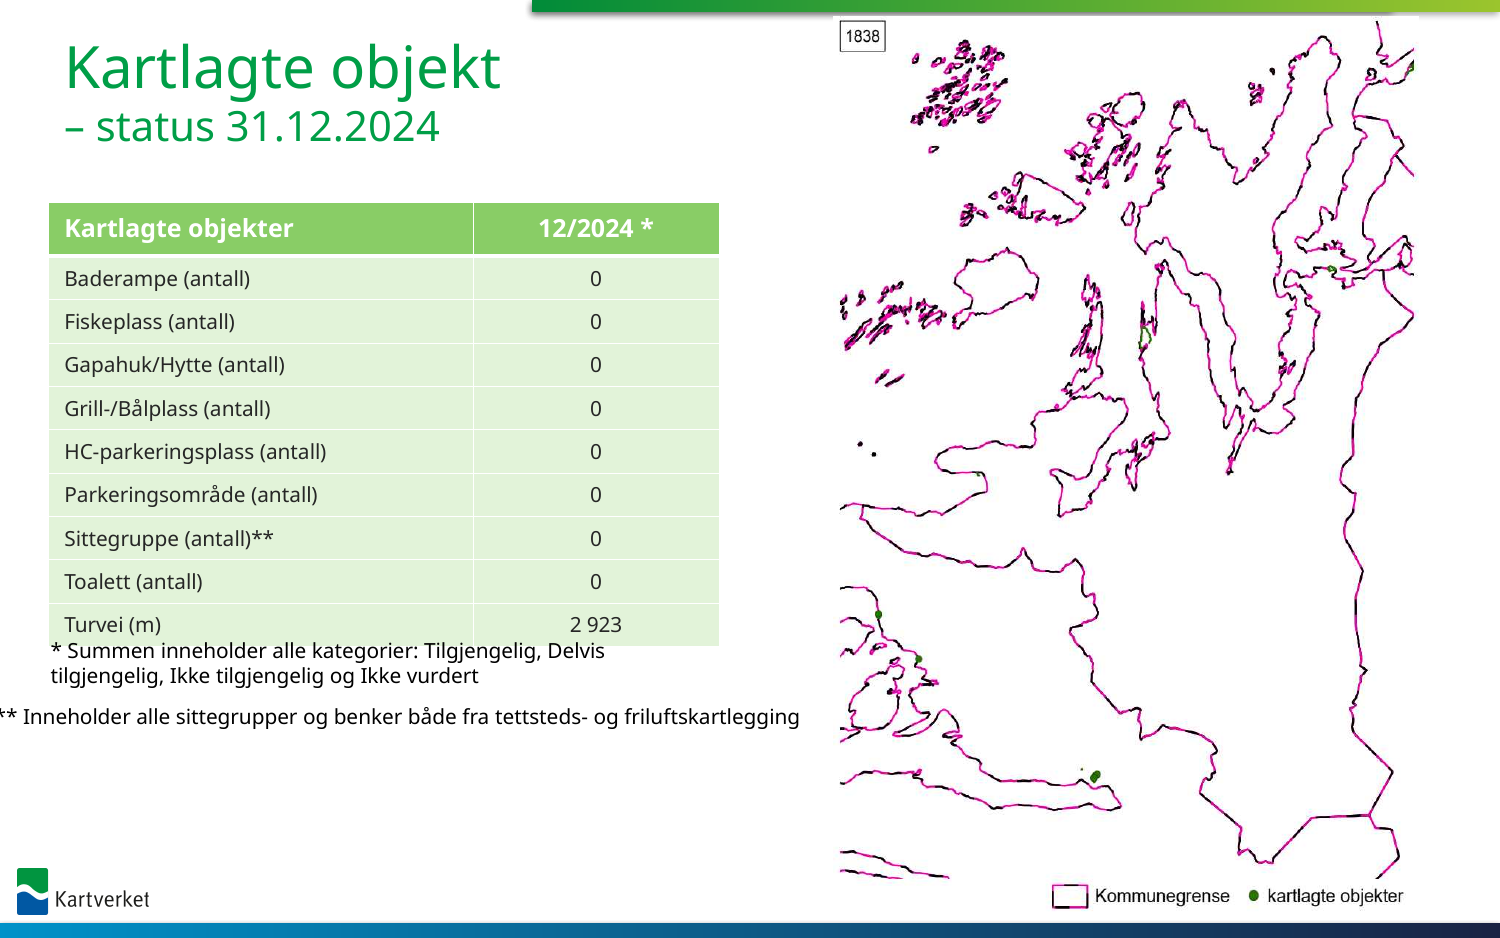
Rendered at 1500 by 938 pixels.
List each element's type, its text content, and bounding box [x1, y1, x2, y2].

table_cell 0 [474, 517, 719, 559]
table_cell 2 923 [474, 604, 719, 630]
text_box Kartlagte objekt – status 31.12.2024 [49, 26, 828, 158]
table_cell 0 [474, 258, 719, 299]
text_box * Summen inneholder alle kategorier: Tilgjengelig, Delvis tilgjengelig, Ikke tilgjengelig og Ikke vurdert [35, 630, 721, 696]
table_cell Baderampe (antall) [49, 258, 473, 299]
table_cell Gapahuk/Hytte (antall) [49, 344, 473, 386]
table_cell Toalett (antall) [49, 560, 473, 603]
table_cell Fiskeplass (antall) [49, 300, 473, 343]
table_cell HC-parkeringsplass (antall) [49, 430, 473, 473]
picture [833, 16, 1419, 913]
table_cell 0 [474, 300, 719, 343]
table_cell Grill-/Bålplass (antall) [49, 387, 473, 429]
text_box ** Inneholder alle sittegrupper og benker både fra tettsteds- og friluftskartlegging [0, 696, 815, 736]
table_cell 0 [474, 474, 719, 516]
table_header Kartlagte objekter [49, 203, 473, 254]
table_cell 0 [474, 430, 719, 473]
text_box Kartlagte objekt – status 31.12.2024 [1424, 26, 1431, 158]
table_cell Sittegruppe (antall)** [49, 517, 473, 559]
table_cell 0 [474, 344, 719, 386]
table_cell Parkeringsområde (antall) [49, 474, 473, 516]
table_header 12/2024 * [474, 203, 719, 254]
table_cell 0 [474, 387, 719, 429]
table_cell Turvei (m) [49, 604, 473, 630]
table_cell 0 [474, 560, 719, 603]
